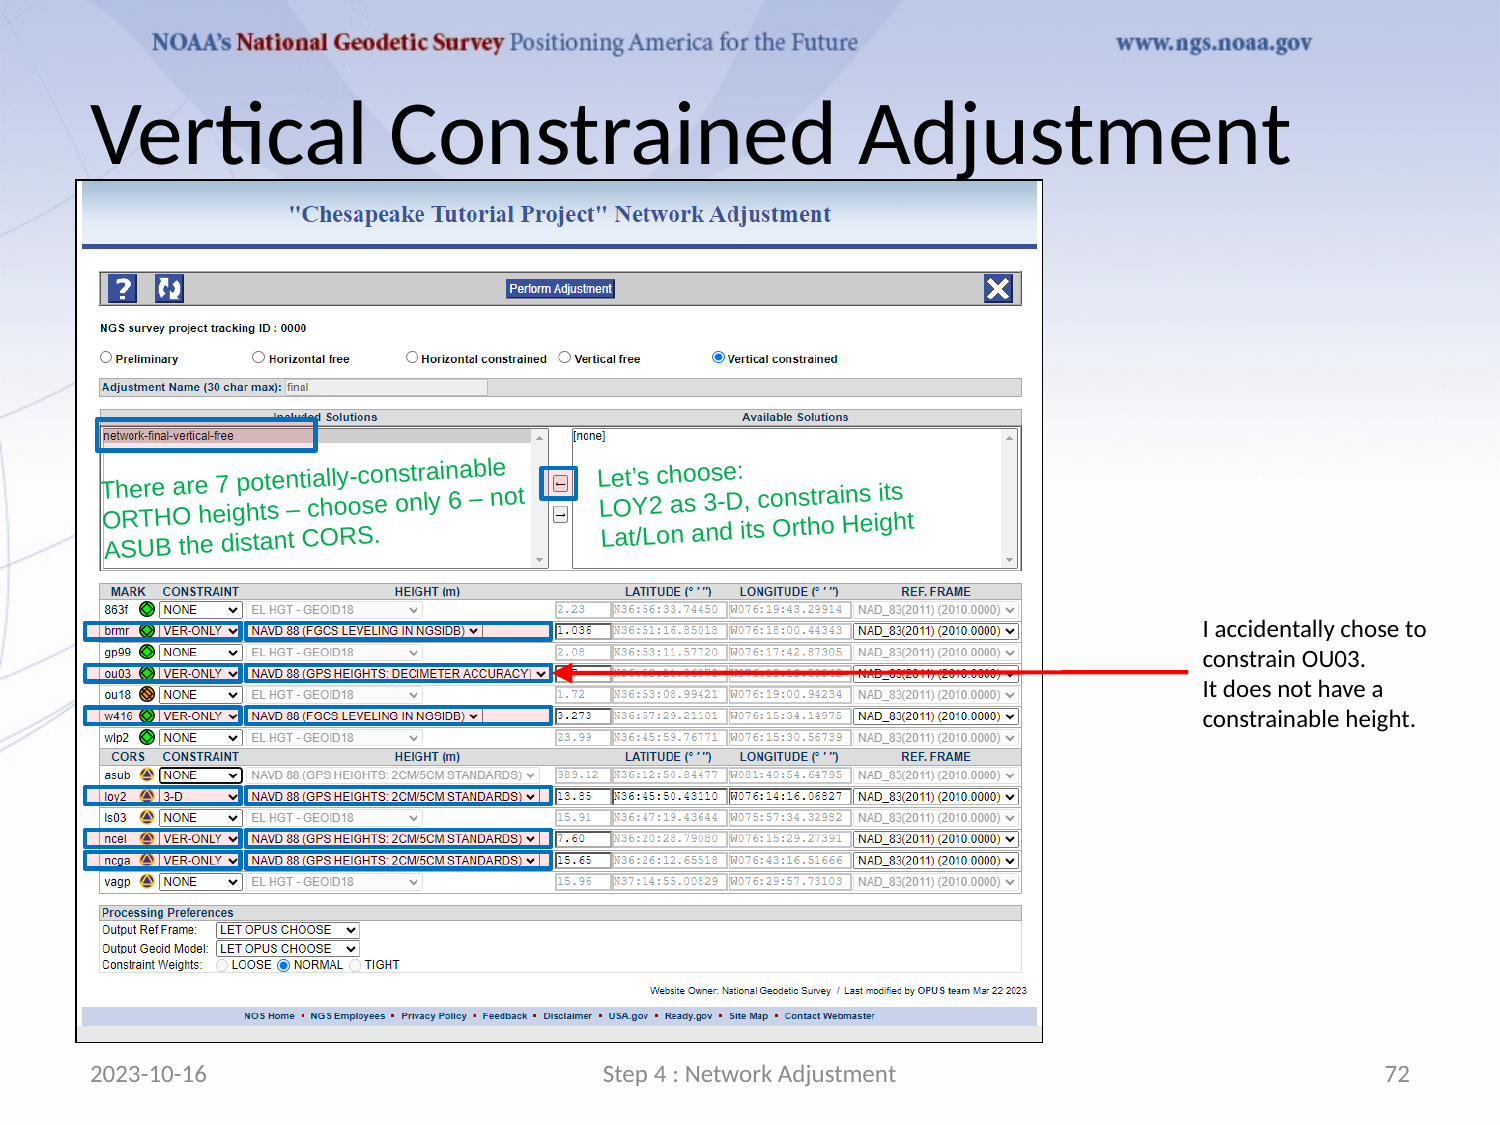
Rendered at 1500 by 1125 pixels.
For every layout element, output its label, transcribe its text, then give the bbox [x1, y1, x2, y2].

footer Step 4 : Network Adjustment [512, 1052, 988, 1103]
slide_number 72 [1074, 1042, 1425, 1103]
picture [0, 0, 1500, 1125]
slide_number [75, 1051, 425, 1103]
title Vertical Constrained Adjustment [74, 74, 1426, 181]
text_box I accidentally chose to constrain OU03. It does not have a constrainable height. [1187, 604, 1445, 740]
